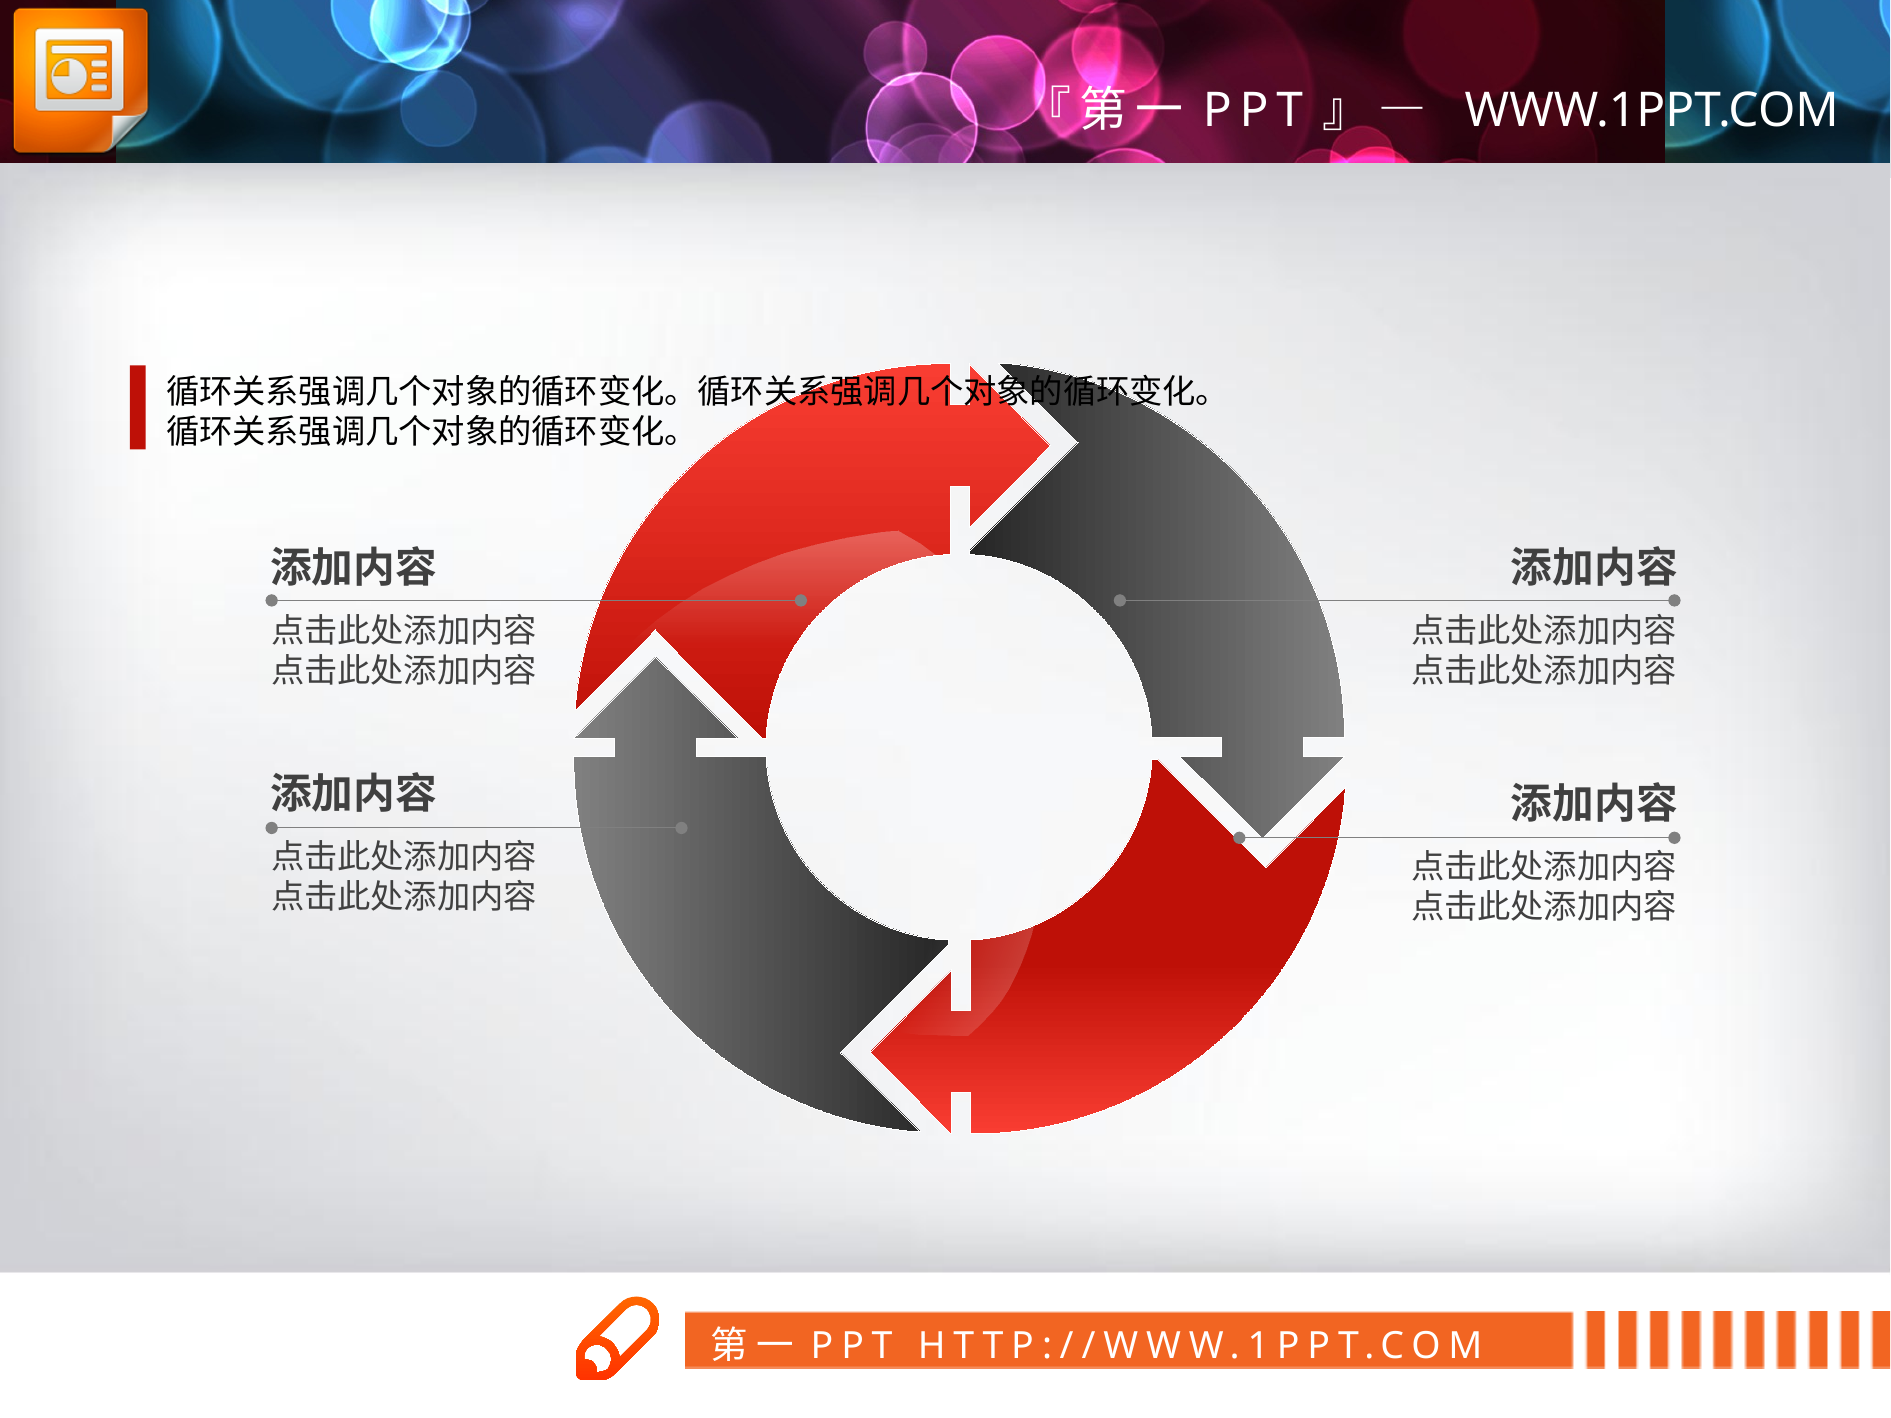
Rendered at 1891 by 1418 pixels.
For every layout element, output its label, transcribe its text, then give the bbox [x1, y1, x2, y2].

text_box 添加内容 [1496, 769, 1693, 835]
text_box 点击此处添加内容 点击此处添加内容 [256, 827, 552, 923]
text_box 点击此处添加内容 点击此处添加内容 [1396, 837, 1692, 933]
picture [685, 1311, 1891, 1369]
picture [0, 0, 1891, 1275]
text_box 添加内容 [255, 759, 452, 825]
text_box 循环关系强调几个对象的循环变化。循环关系强调几个对象的循环变化。 循环关系强调几个对象的循环变化。 [151, 363, 566, 458]
text_box 添加内容 [1496, 533, 1693, 599]
text_box [129, 365, 146, 450]
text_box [568, 362, 1346, 1135]
text_box 点击此处添加内容 点击此处添加内容 [1396, 601, 1692, 697]
text_box 添加内容 [255, 533, 452, 599]
text_box 点击此处添加内容 点击此处添加内容 [256, 601, 552, 697]
